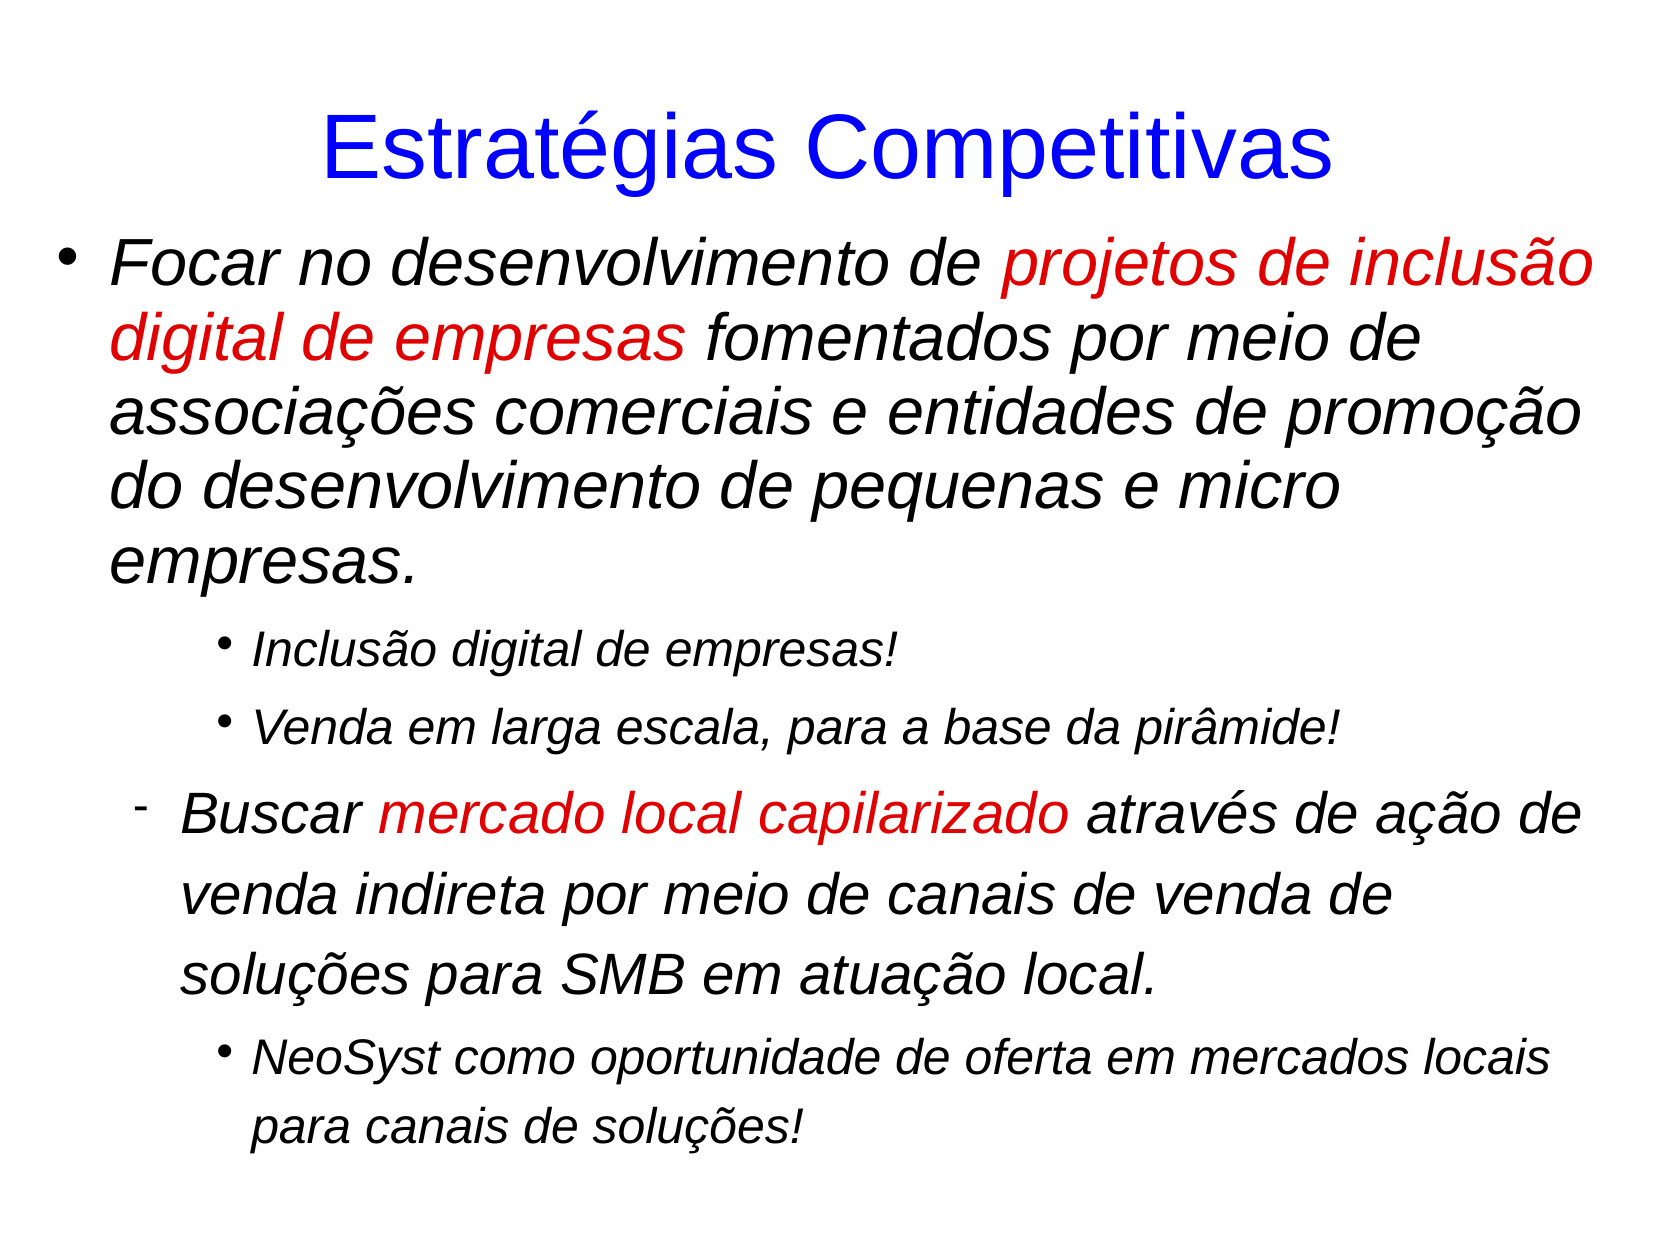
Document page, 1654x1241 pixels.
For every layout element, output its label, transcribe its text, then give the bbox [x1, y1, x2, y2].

title Estratégias Competitivas [34, 43, 1622, 252]
list Focar no desenvolvimento de projetos de inclusão digital de empresas fomentados por meio de associações comerciais e entidades de promoção do desenvolvimento de pequenas e micro empresas. Inclusão digital de empresas! Venda em larga escala, para a base da pirâmide! Buscar mercado local capilarizado através de ação de venda indireta por meio de canais de venda de soluções para SMB em atuação local. NeoSyst como oportunidade de oferta em mercados locais para canais de soluções! [39, 226, 1626, 1155]
